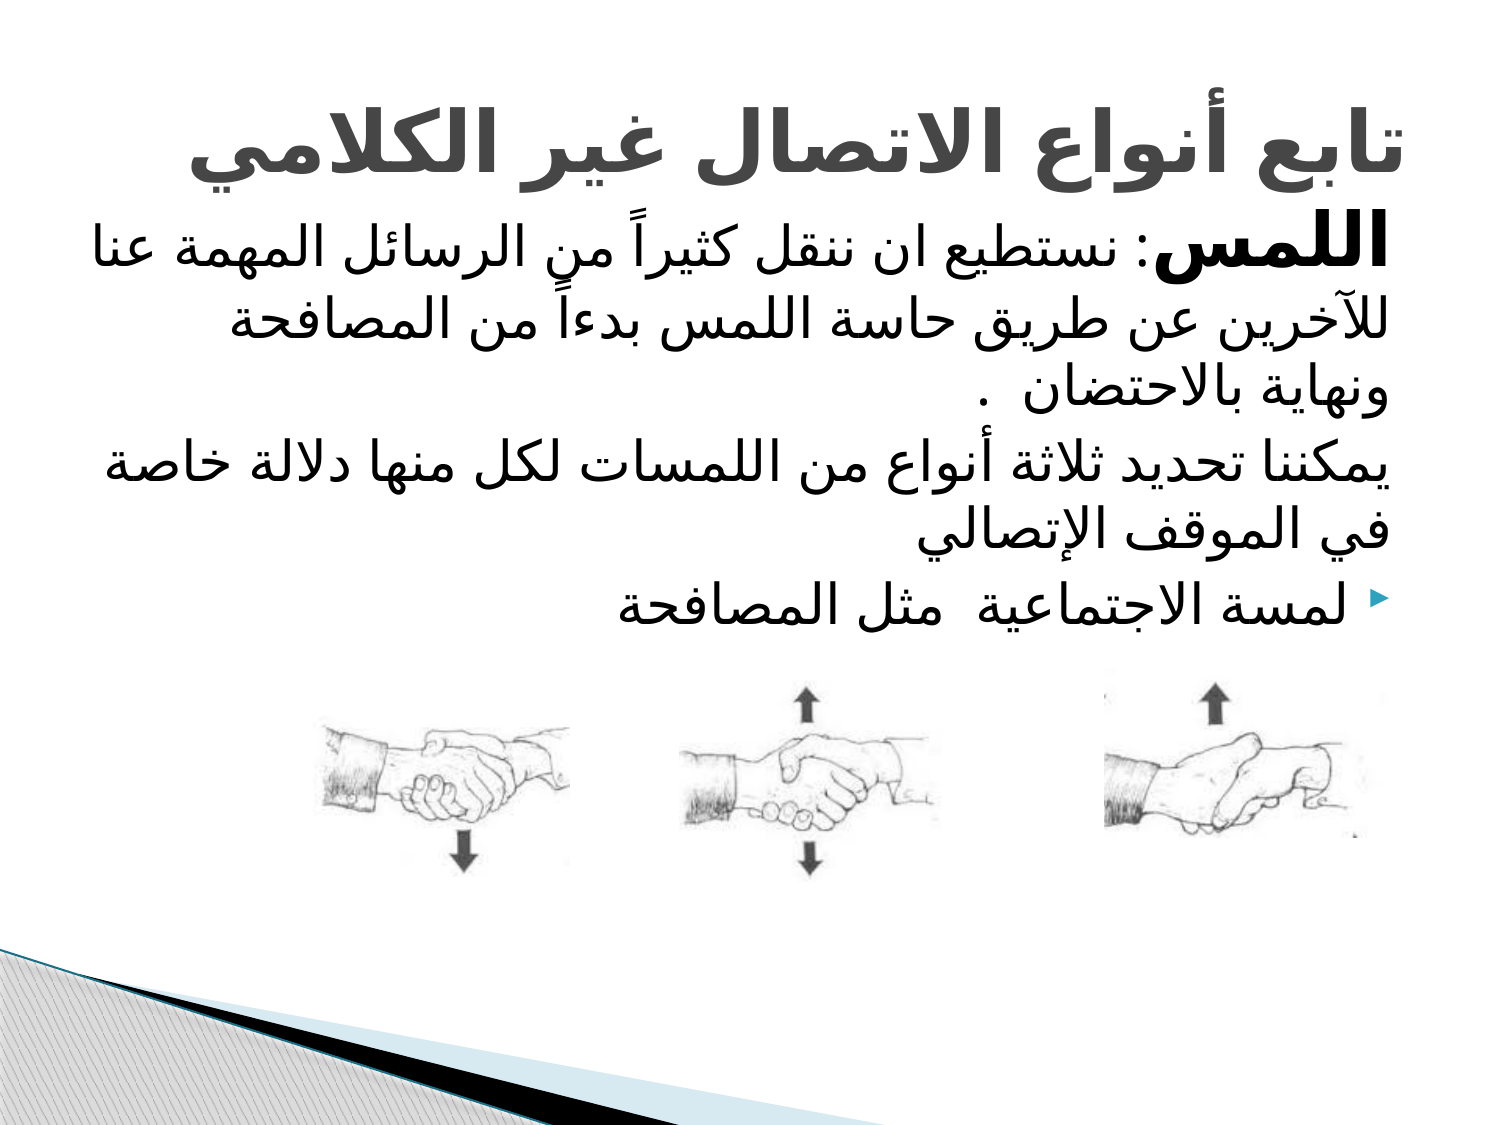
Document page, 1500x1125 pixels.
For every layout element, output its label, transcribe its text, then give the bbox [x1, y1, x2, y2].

picture [1104, 668, 1402, 838]
picture [678, 668, 977, 884]
picture [300, 715, 571, 878]
title تابع أنواع الاتصال غير الكلامي [75, 45, 1425, 233]
list اللمس: نستطيع ان ننقل كثيراً من الرسائل المهمة عنا للآخرين عن طريق حاسة اللمس بدءاً من المصافحة ونهاية بالاحتضان . يمكننا تحديد ثلاثة أنواع من اللمسات لكل منها دلالة خاصة في الموقف الإتصالي لمسة الاجتماعية مثل المصافحة [75, 233, 1425, 986]
